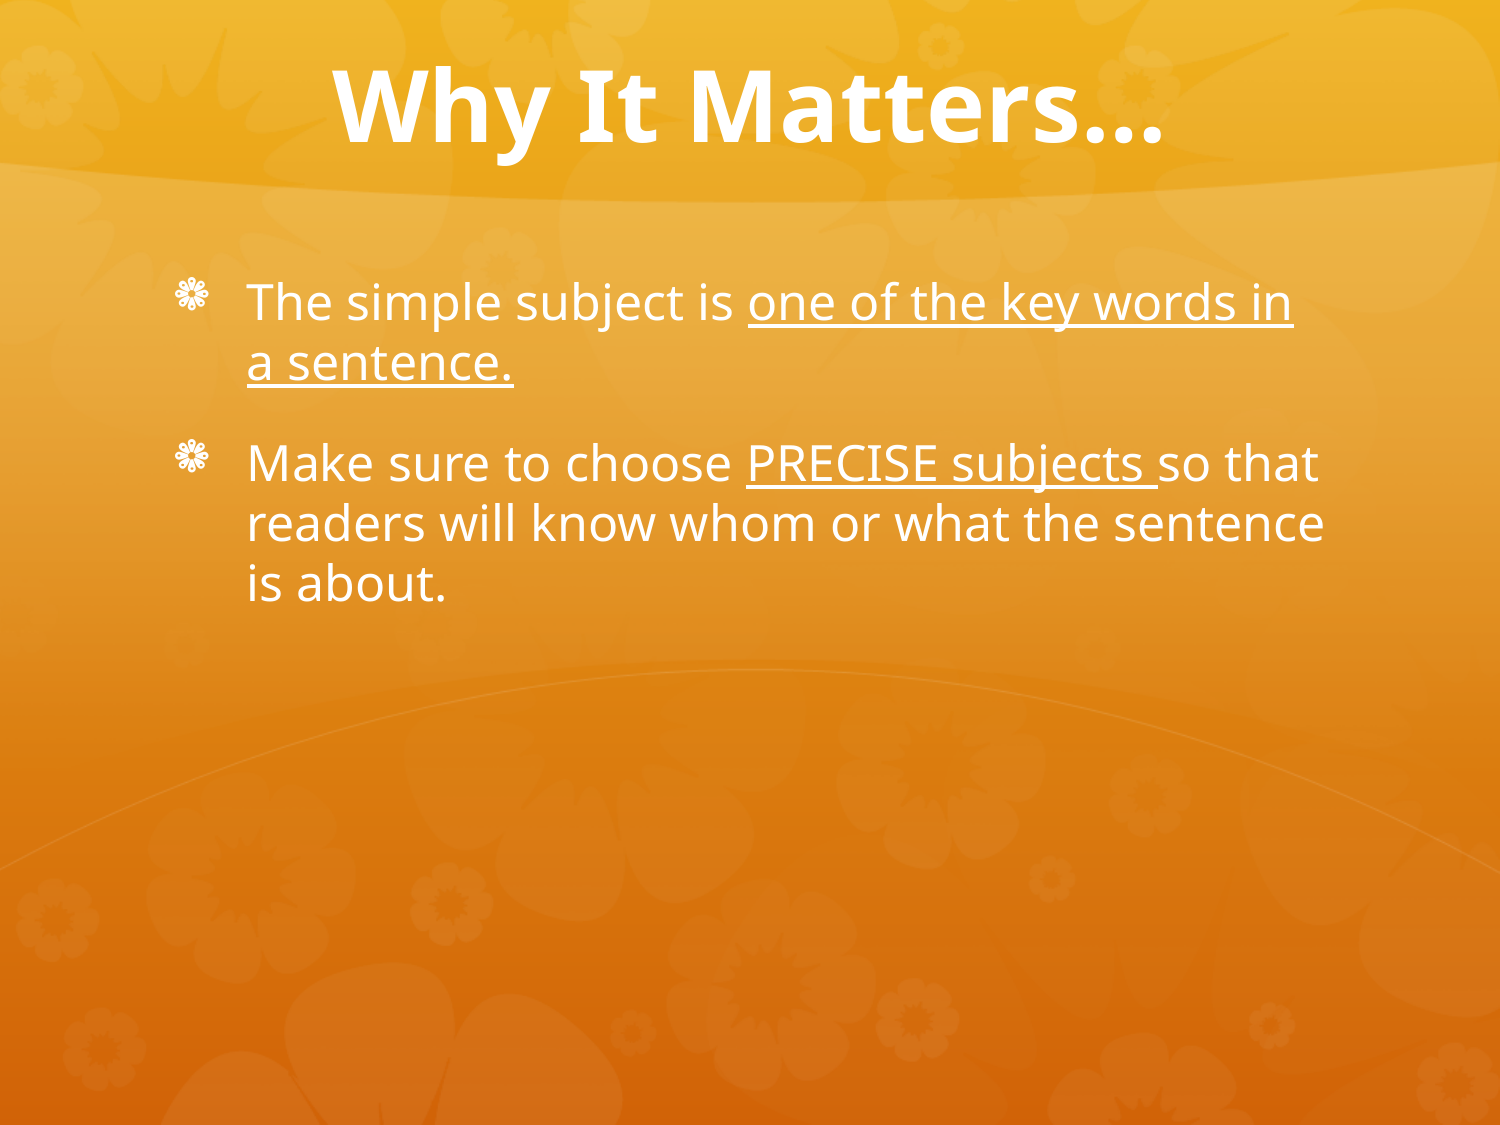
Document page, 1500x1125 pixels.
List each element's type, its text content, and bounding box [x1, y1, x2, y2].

list The simple subject is one of the key words in a sentence. Make sure to choose PRECISE subjects so that readers will know whom or what the sentence is about. [156, 262, 1344, 967]
title Why It Matters… [127, 14, 1372, 203]
picture [0, 0, 1500, 1125]
